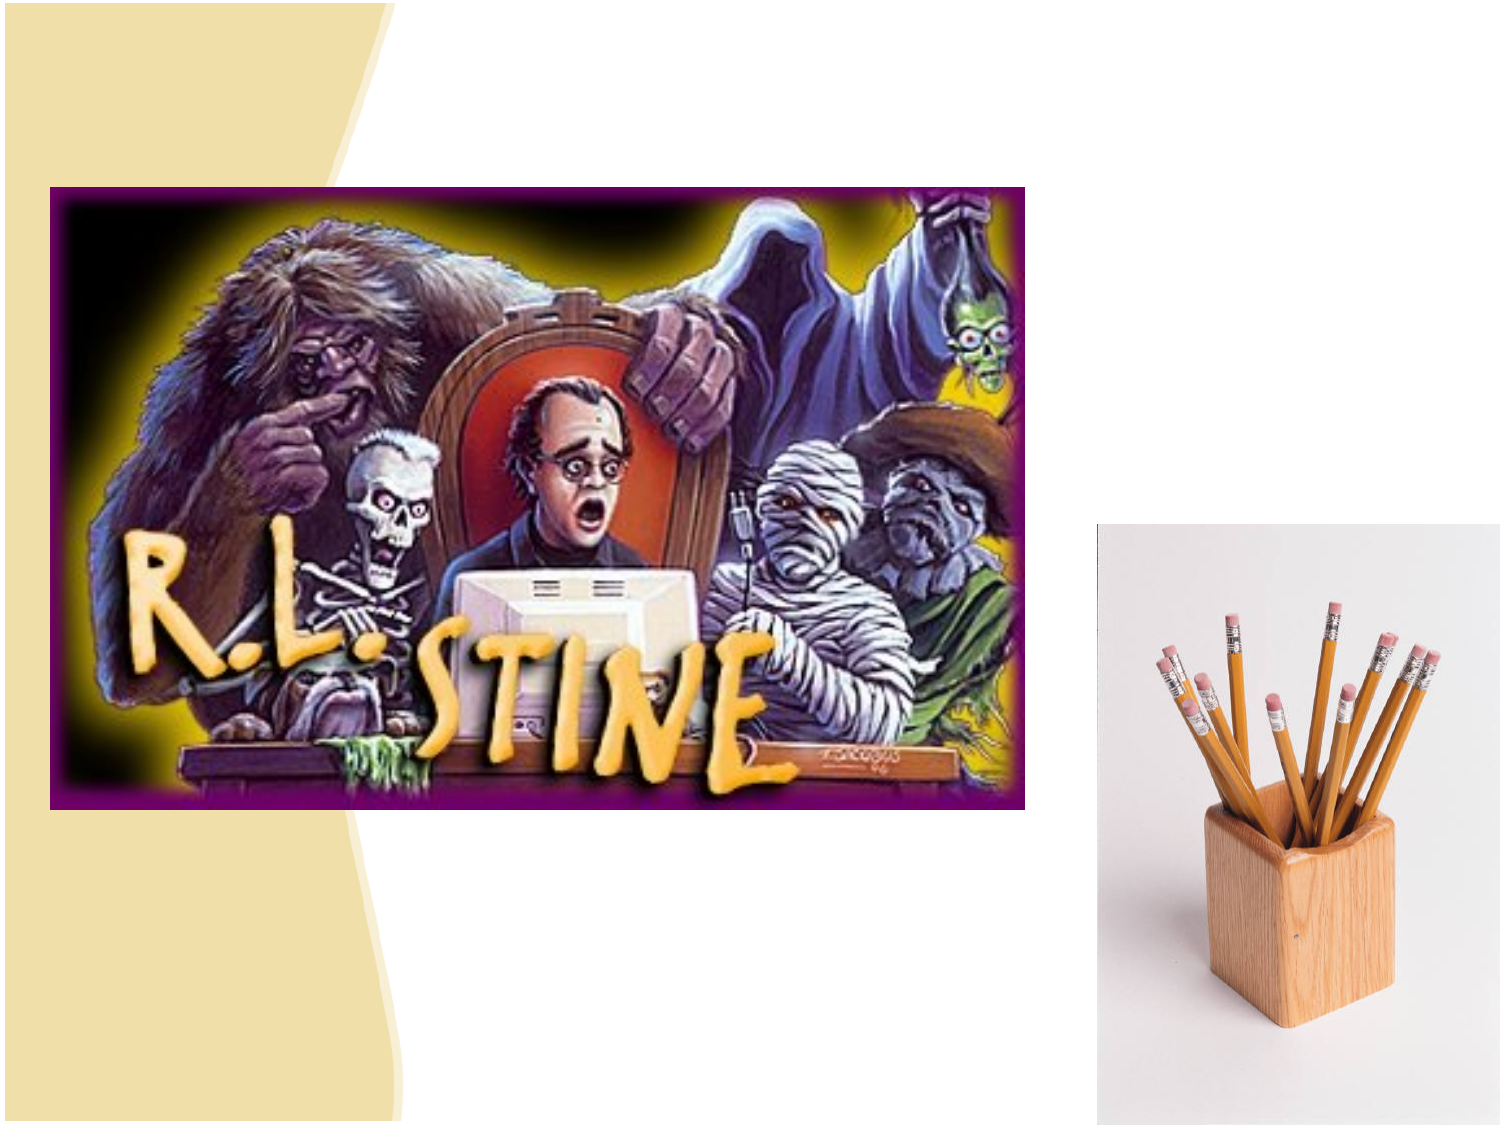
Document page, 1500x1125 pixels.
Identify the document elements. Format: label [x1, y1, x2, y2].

list [49, 187, 1026, 810]
picture [0, 0, 1500, 1125]
